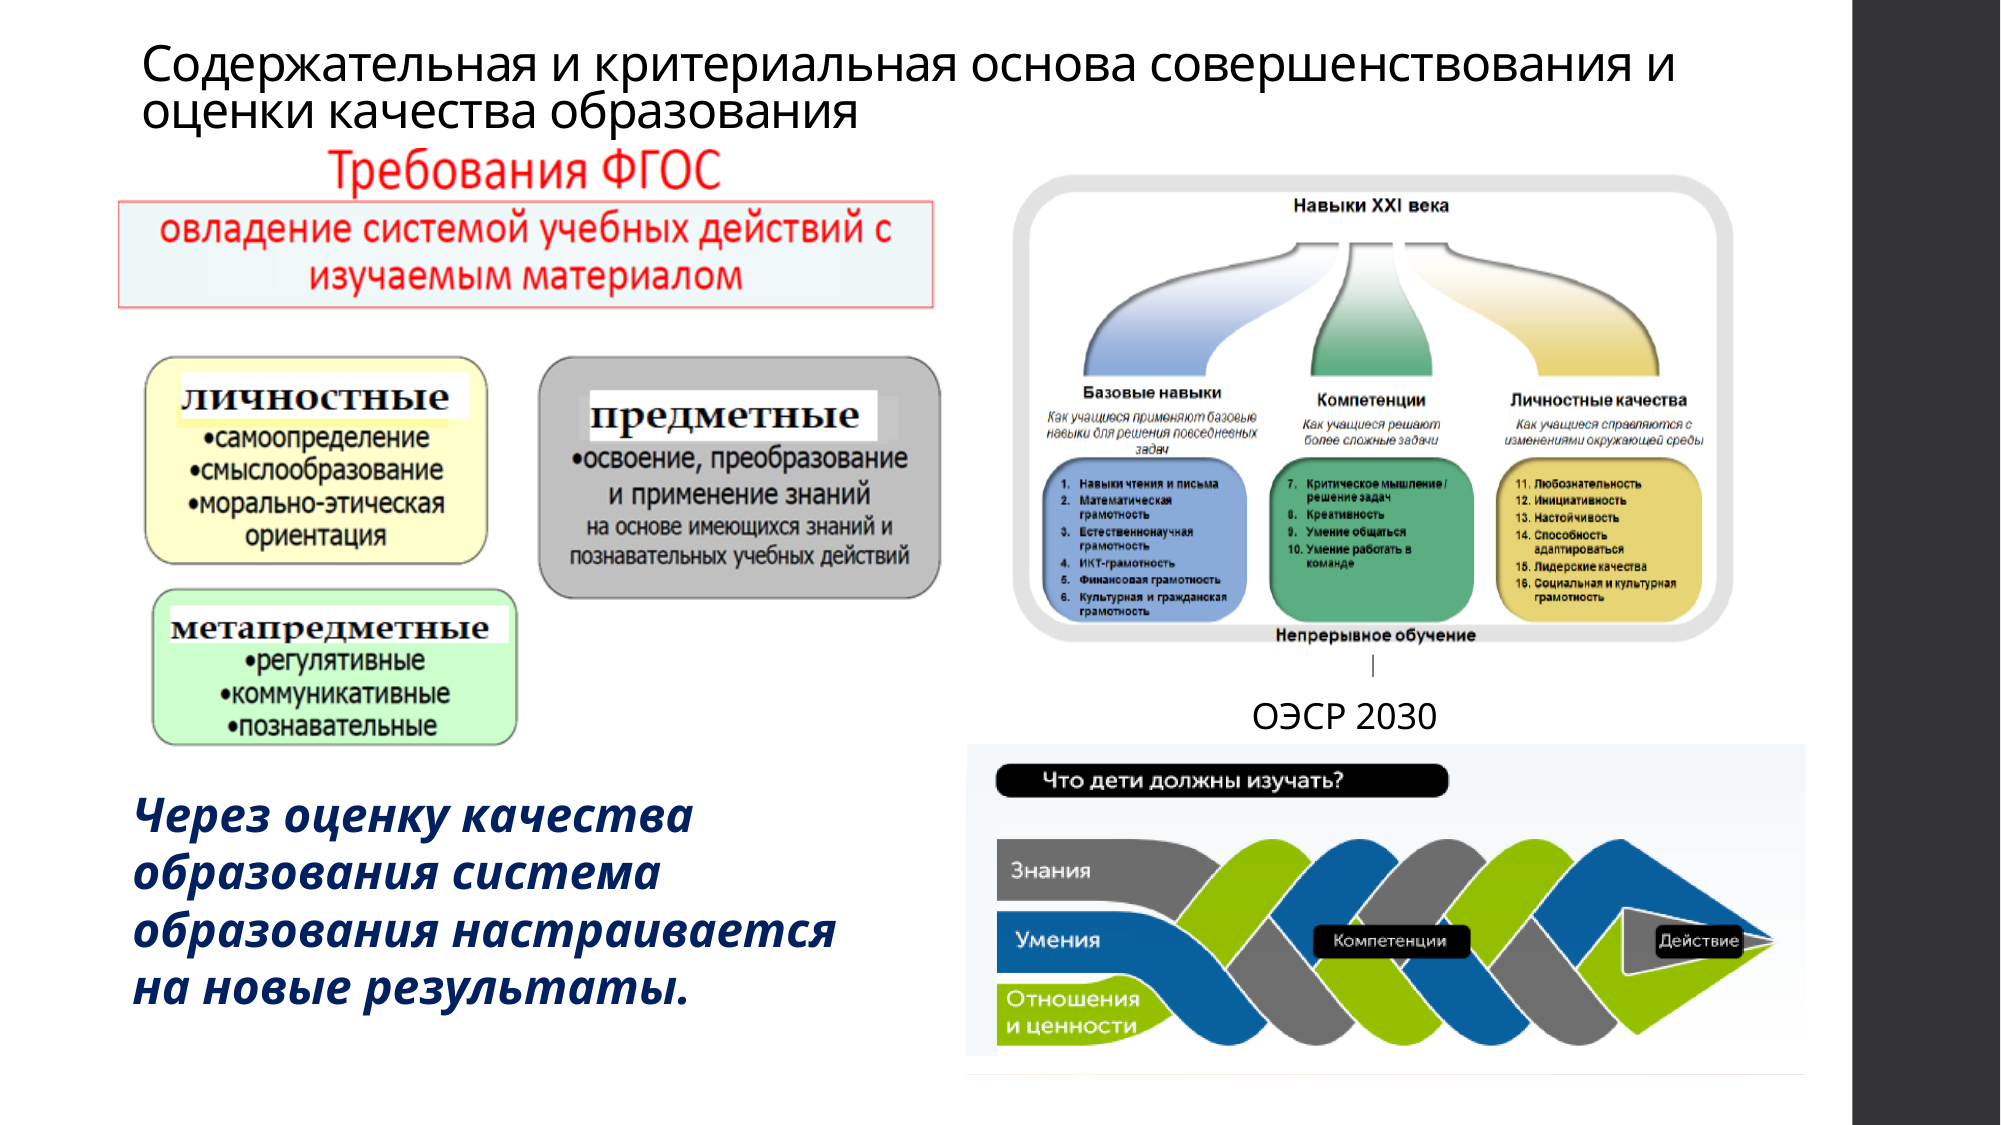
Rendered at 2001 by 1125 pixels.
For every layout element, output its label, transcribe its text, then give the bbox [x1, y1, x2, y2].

text_box Через оценку качества образования система образования настраивается на новые результаты. [117, 785, 876, 1079]
picture [117, 148, 1806, 1076]
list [989, 156, 1782, 677]
text_box ОЭСР 2030 [1237, 687, 1487, 740]
title Содержательная и критериальная основа совершенствования и оценки качества образования [126, 21, 1806, 147]
